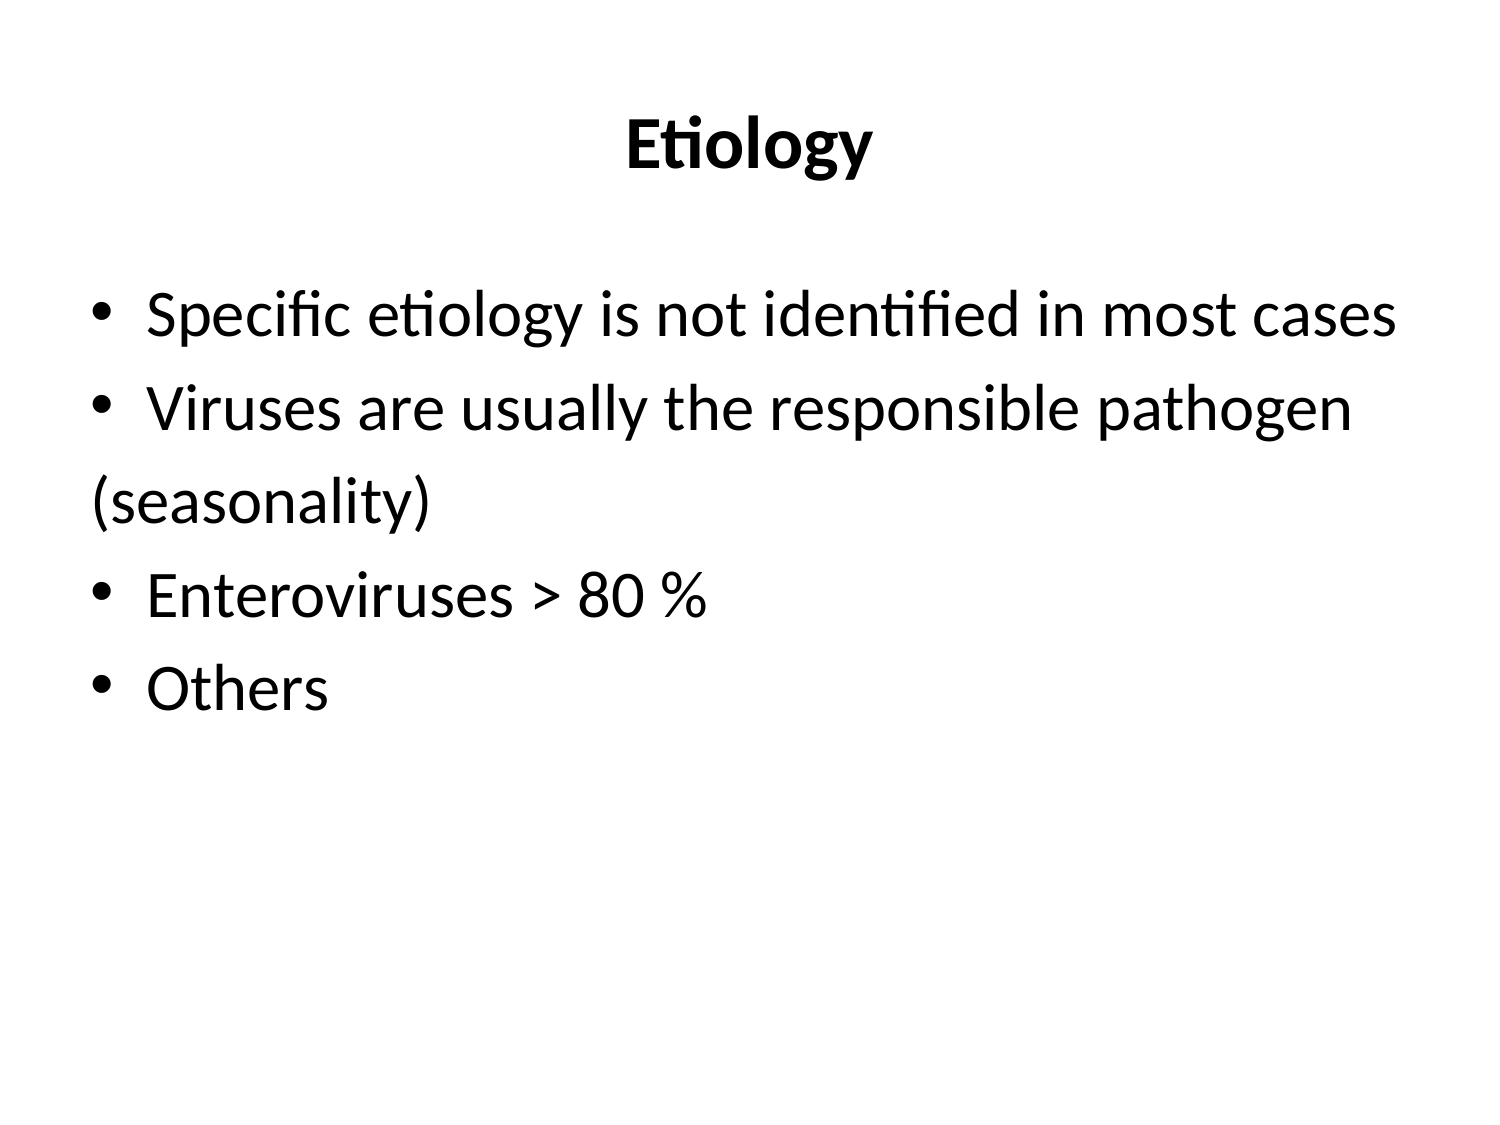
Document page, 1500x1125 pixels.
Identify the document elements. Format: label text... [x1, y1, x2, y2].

title Etiology [75, 45, 1425, 233]
list Specific etiology is not identified in most cases Viruses are usually the responsible pathogen (seasonality) Enteroviruses > 80 % Others [75, 262, 1425, 1005]
